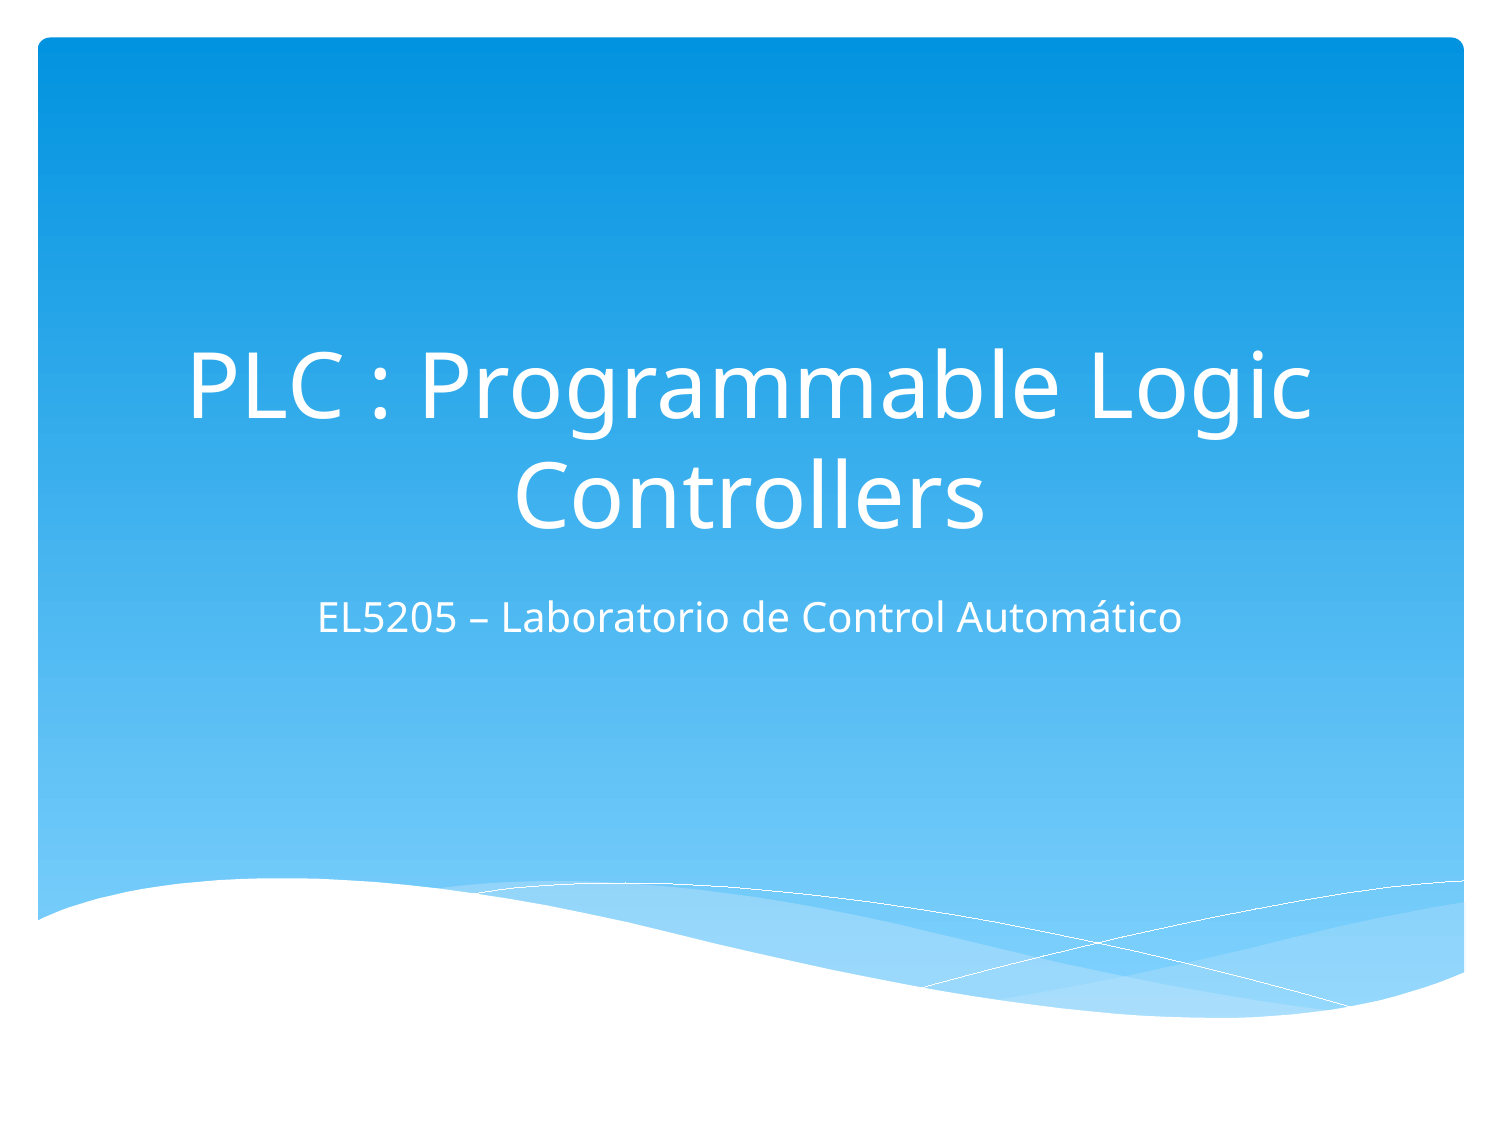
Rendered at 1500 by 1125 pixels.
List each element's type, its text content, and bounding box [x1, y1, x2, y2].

subtitle EL5205 – Laboratorio de Control Automático [225, 583, 1275, 825]
title PLC : Programmable Logic Controllers [112, 262, 1388, 555]
